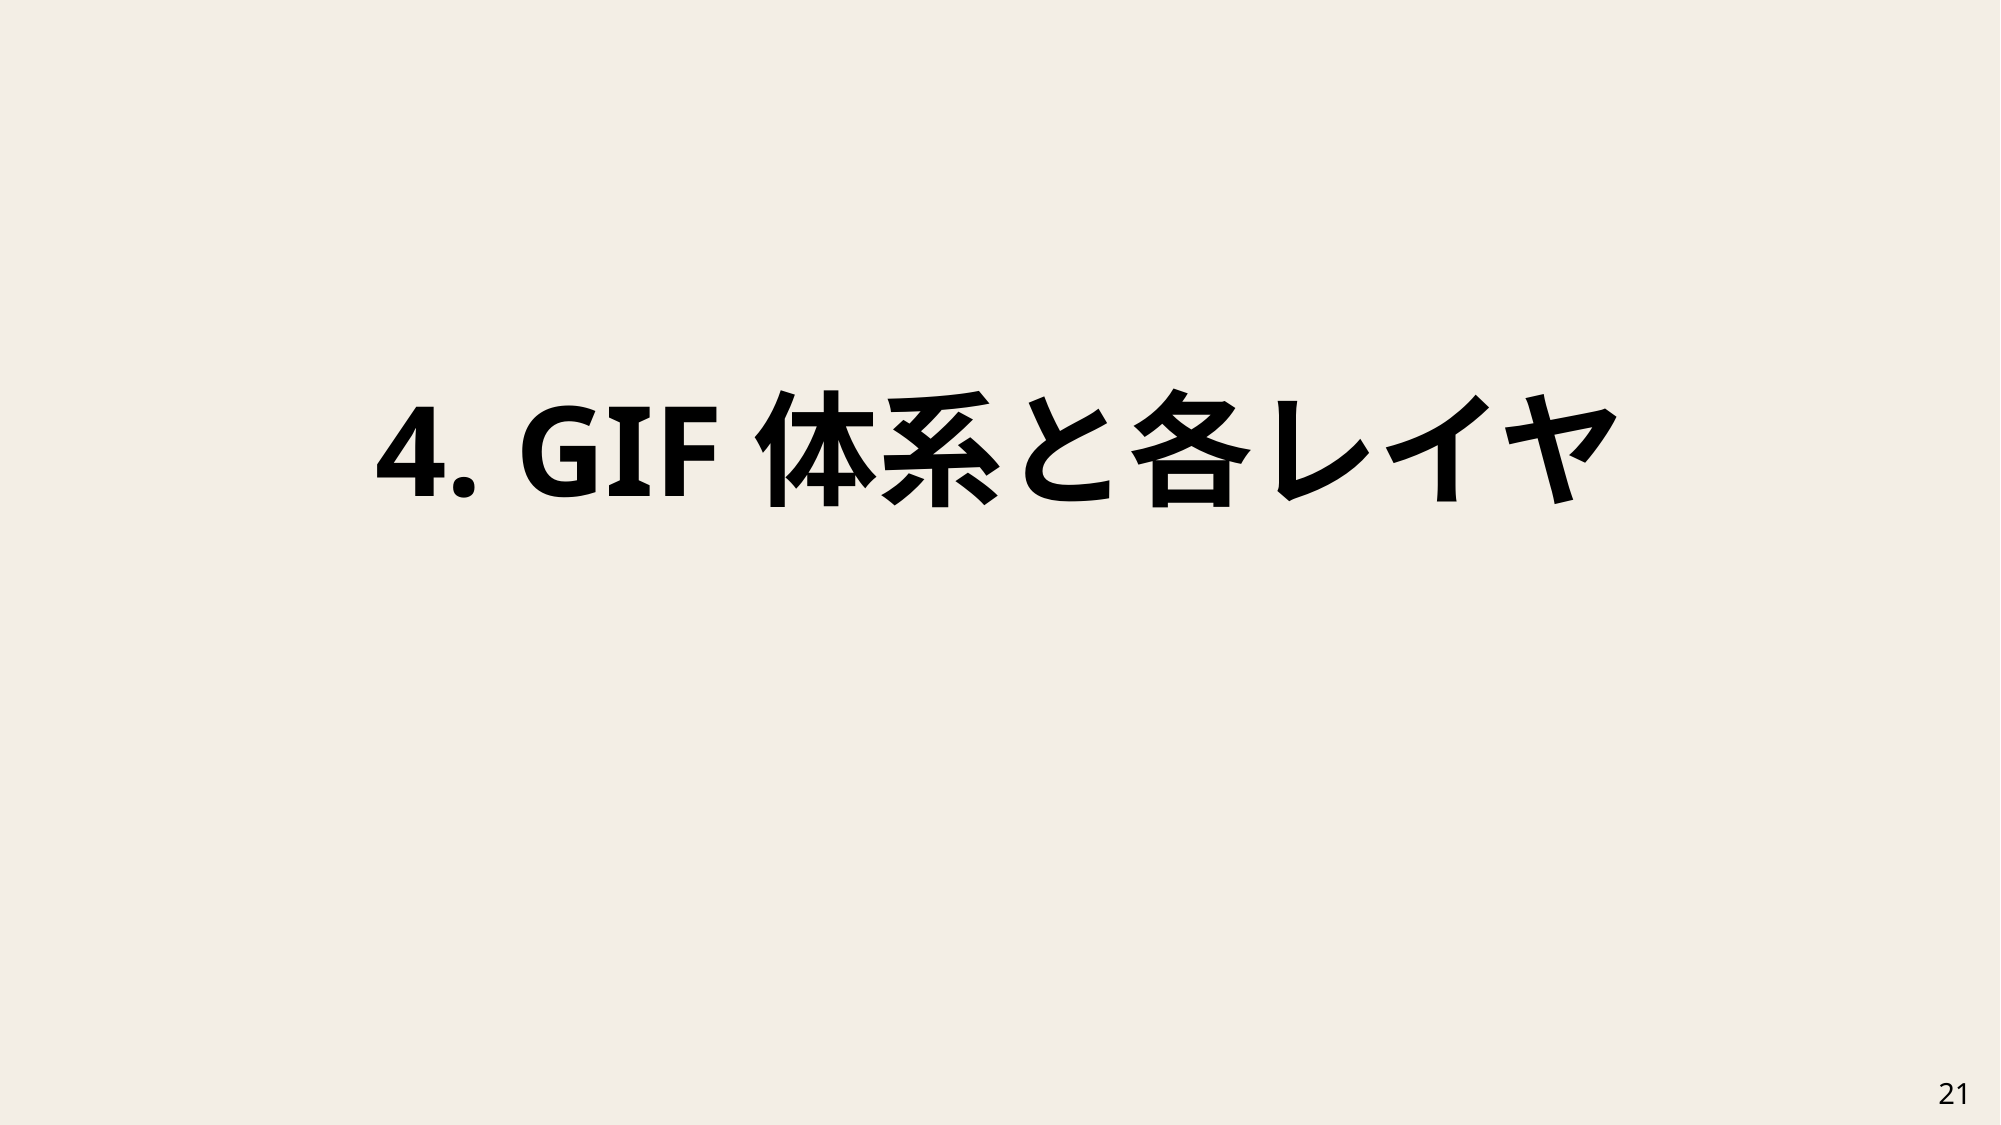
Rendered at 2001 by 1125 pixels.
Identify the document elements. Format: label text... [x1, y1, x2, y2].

text_box 21 [1879, 1067, 1987, 1118]
title 4. GIF体系と各レイヤ [0, 326, 2000, 563]
